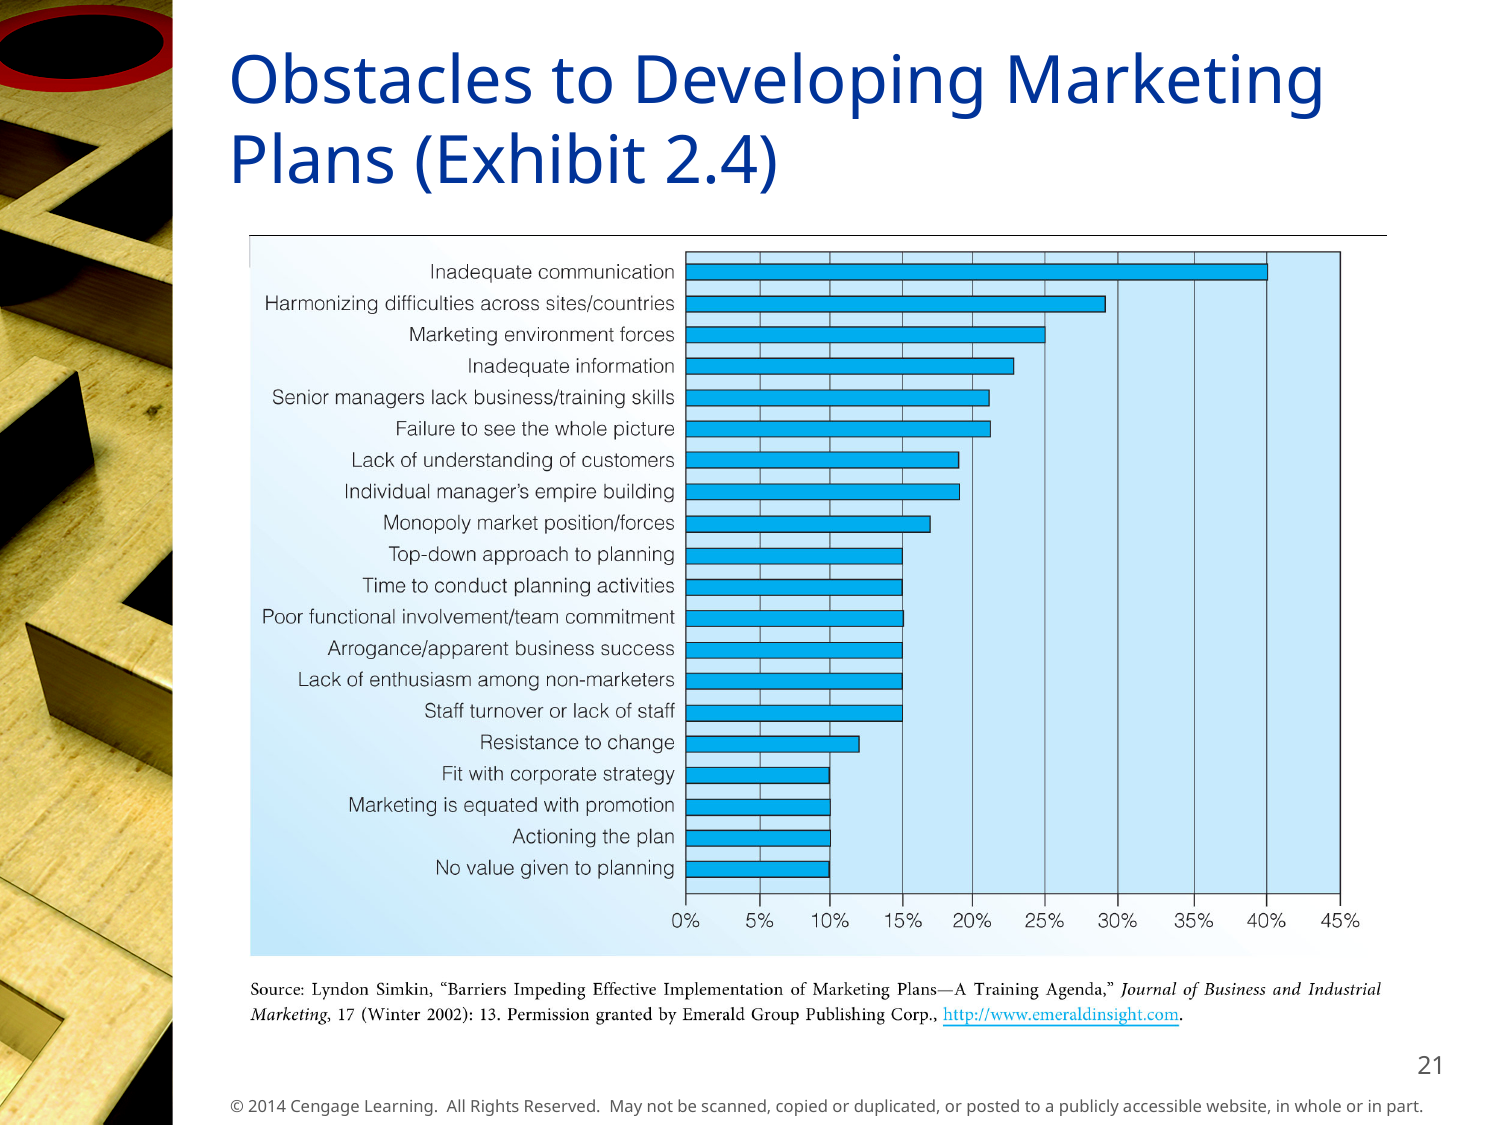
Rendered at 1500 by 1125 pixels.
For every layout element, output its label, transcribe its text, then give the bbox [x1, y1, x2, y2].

picture [249, 234, 1387, 1038]
title Obstacles to Developing Marketing Plans (Exhibit 2.4) [213, 29, 1454, 213]
picture [0, 0, 173, 1125]
slide_number 21 [1386, 1037, 1478, 1097]
